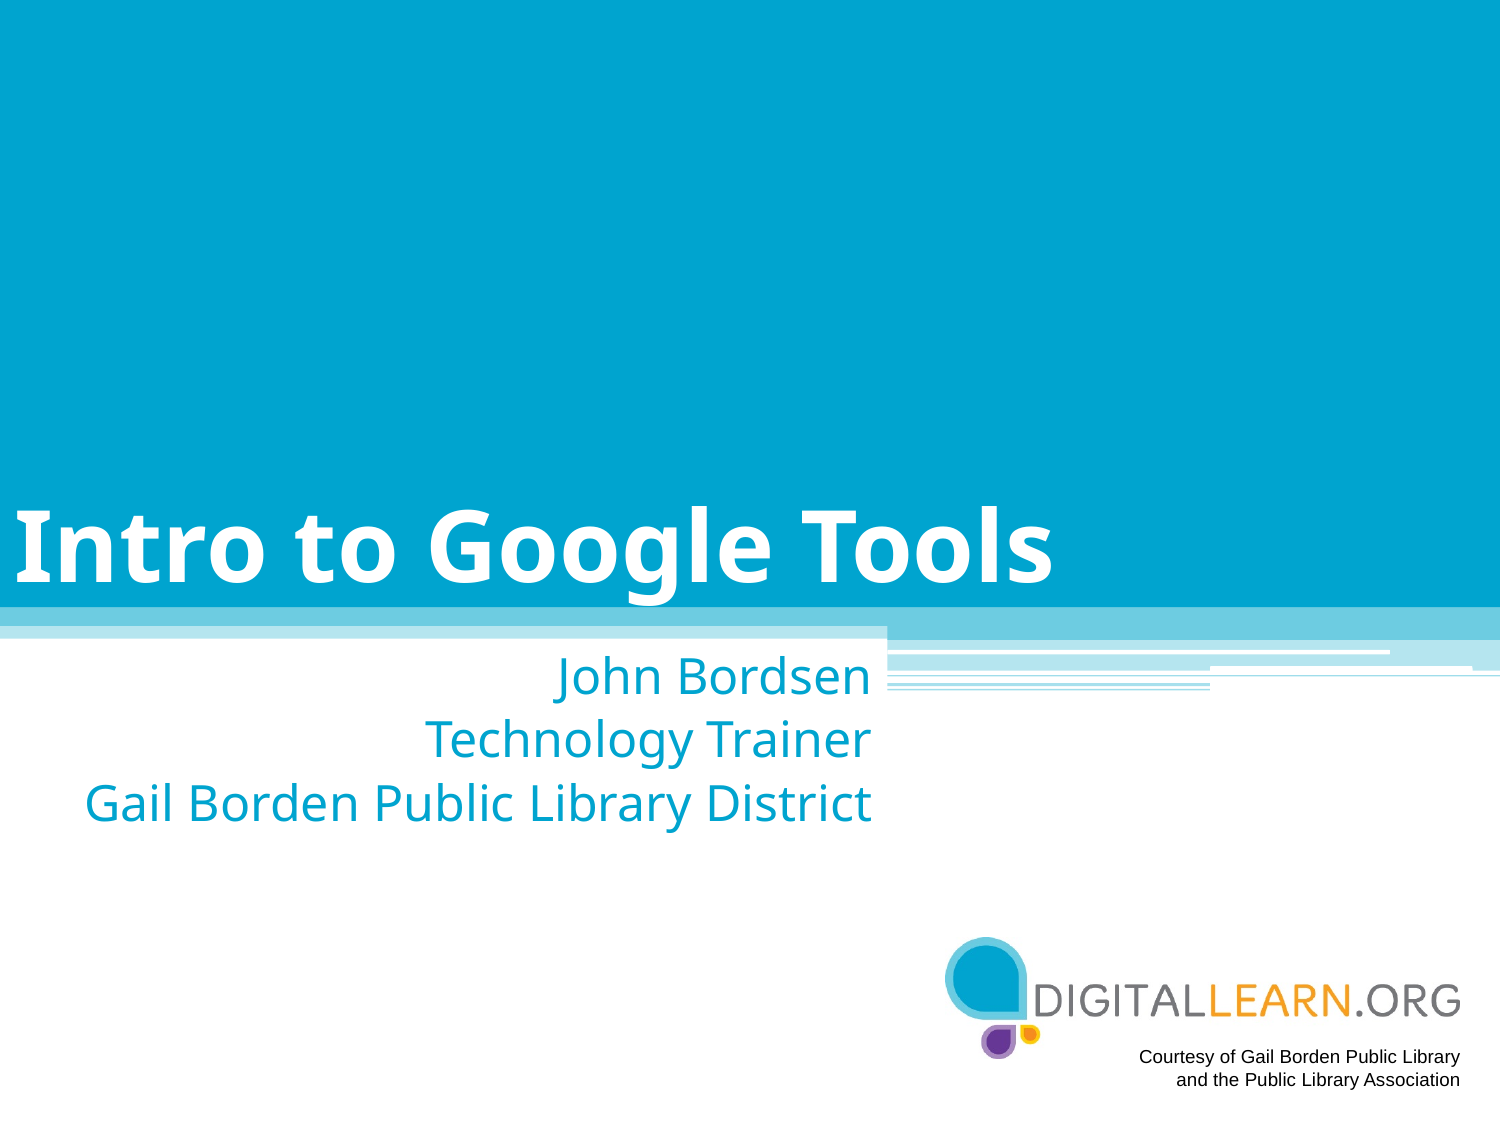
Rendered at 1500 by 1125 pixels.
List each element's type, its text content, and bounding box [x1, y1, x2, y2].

text_box Courtesy of Gail Borden Public Library and the Public Library Association [724, 1037, 1475, 1098]
title Intro to Google Tools [0, 437, 1150, 610]
subtitle John Bordsen Technology Trainer Gail Borden Public Library District [0, 636, 888, 837]
picture [945, 937, 1460, 1059]
